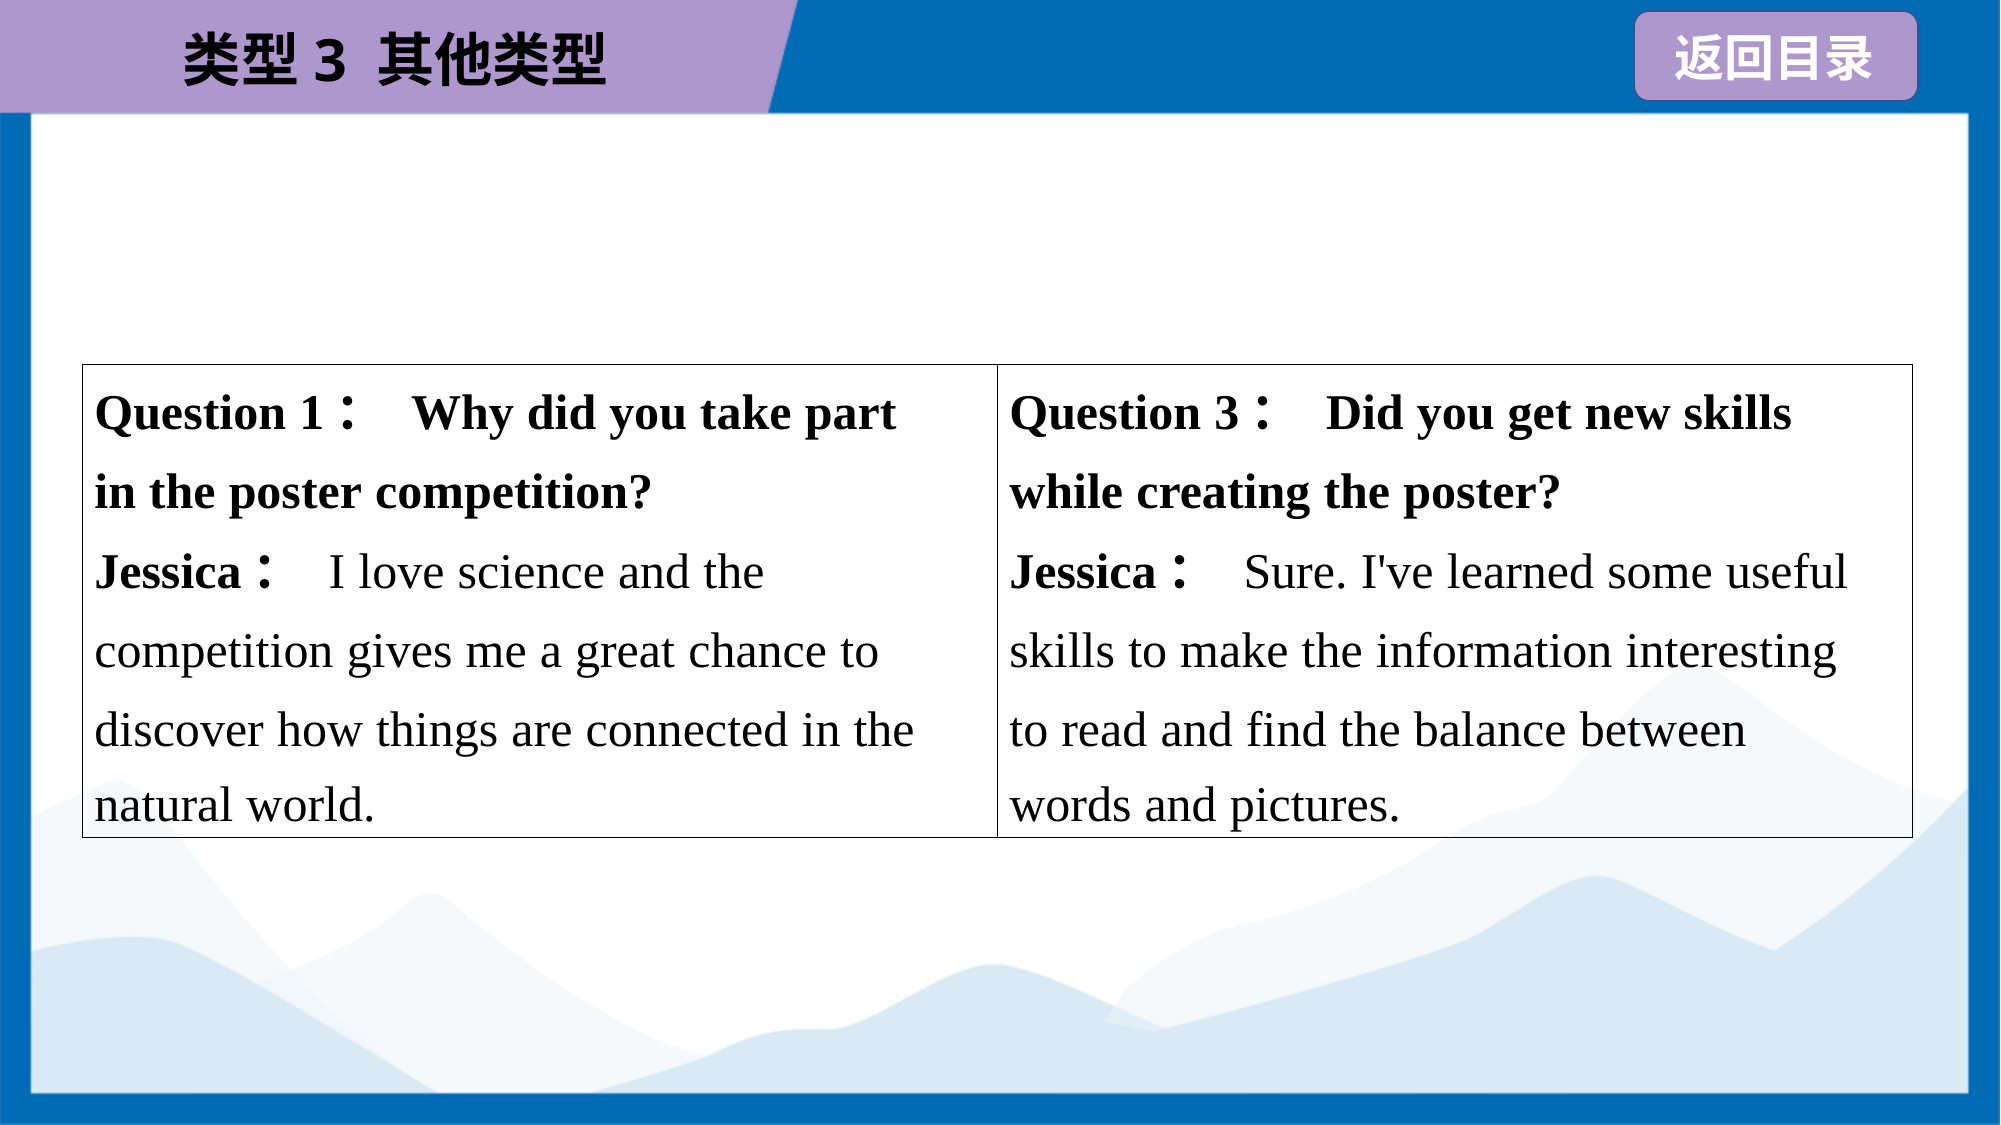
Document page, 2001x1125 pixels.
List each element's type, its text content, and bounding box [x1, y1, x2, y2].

picture [0, 0, 2000, 1125]
table_header Question 3： Did you get new skills while creating the poster? Jessica： Sure. I've learned some useful skills to make the information interesting to read and find the balance between words and pictures. [998, 365, 1912, 837]
table_header Question 1： Why did you take part in the poster competition? Jessica： I love science and the competition gives me a great chance to discover how things are connected in the natural world. [83, 365, 997, 837]
